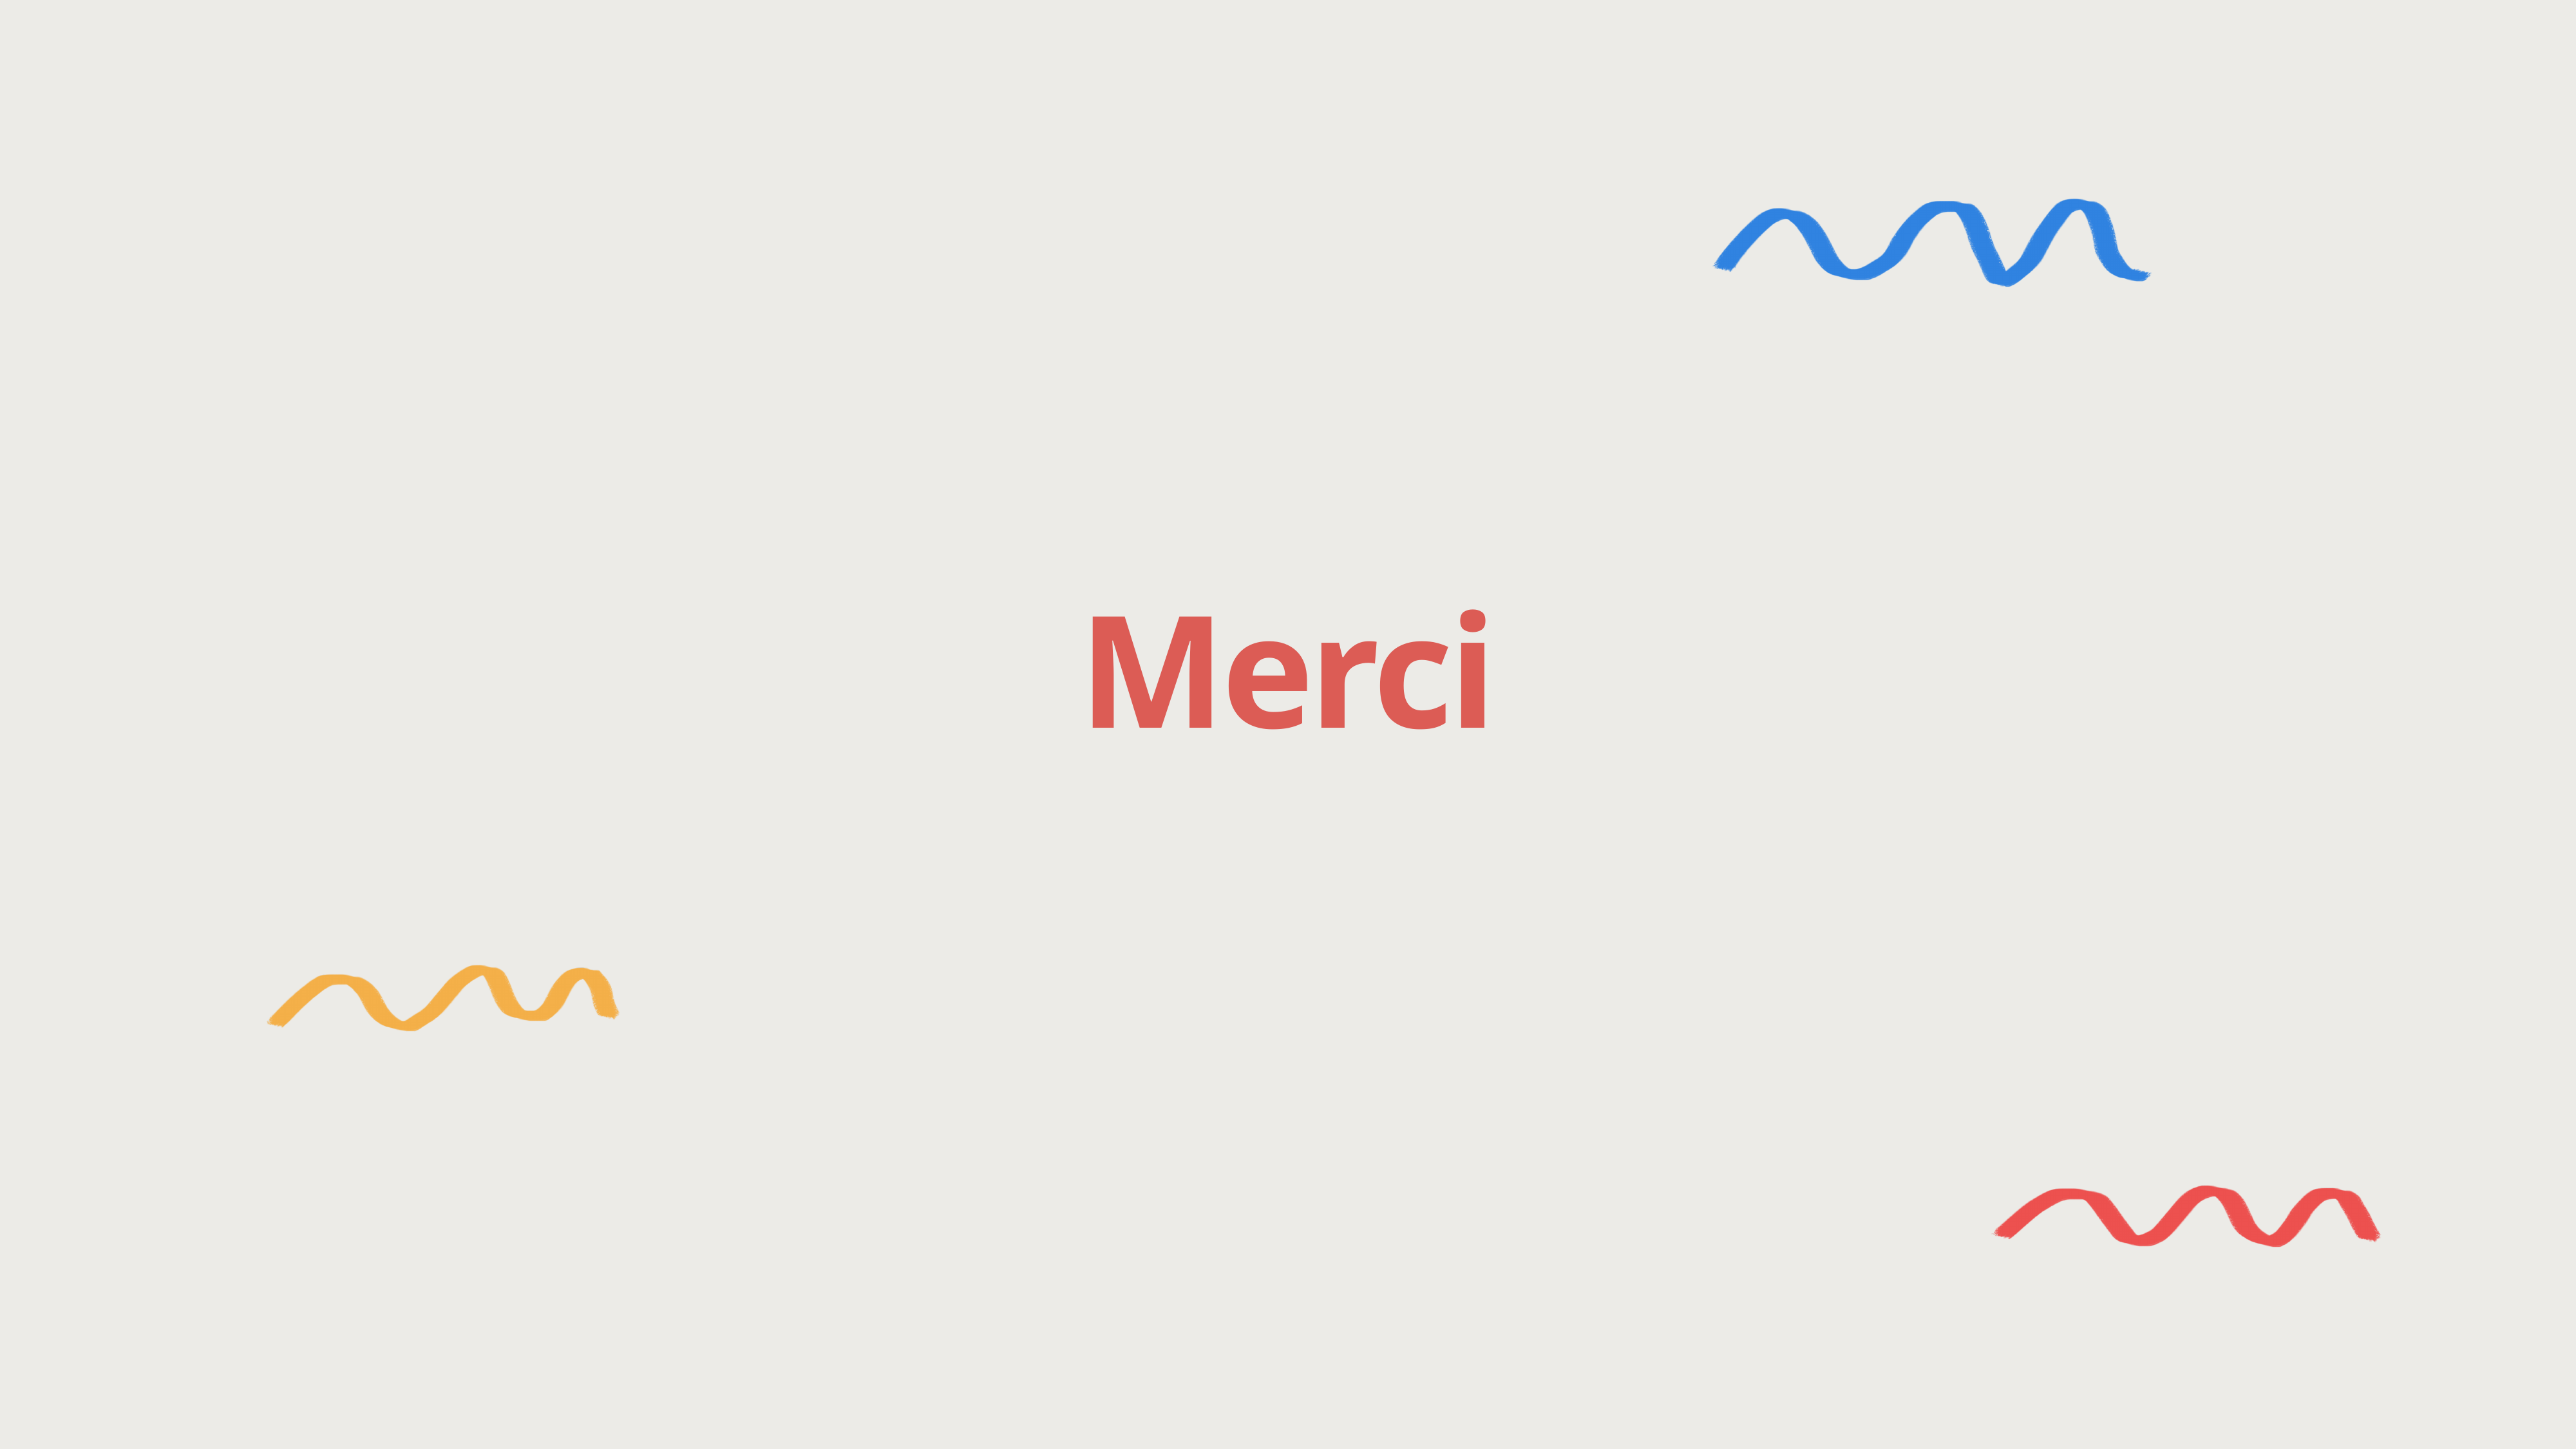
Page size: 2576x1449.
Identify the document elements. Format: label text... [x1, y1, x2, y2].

title Merci [127, 271, 2449, 764]
picture [267, 965, 620, 1032]
picture [1712, 198, 2152, 288]
picture [1991, 1185, 2382, 1247]
